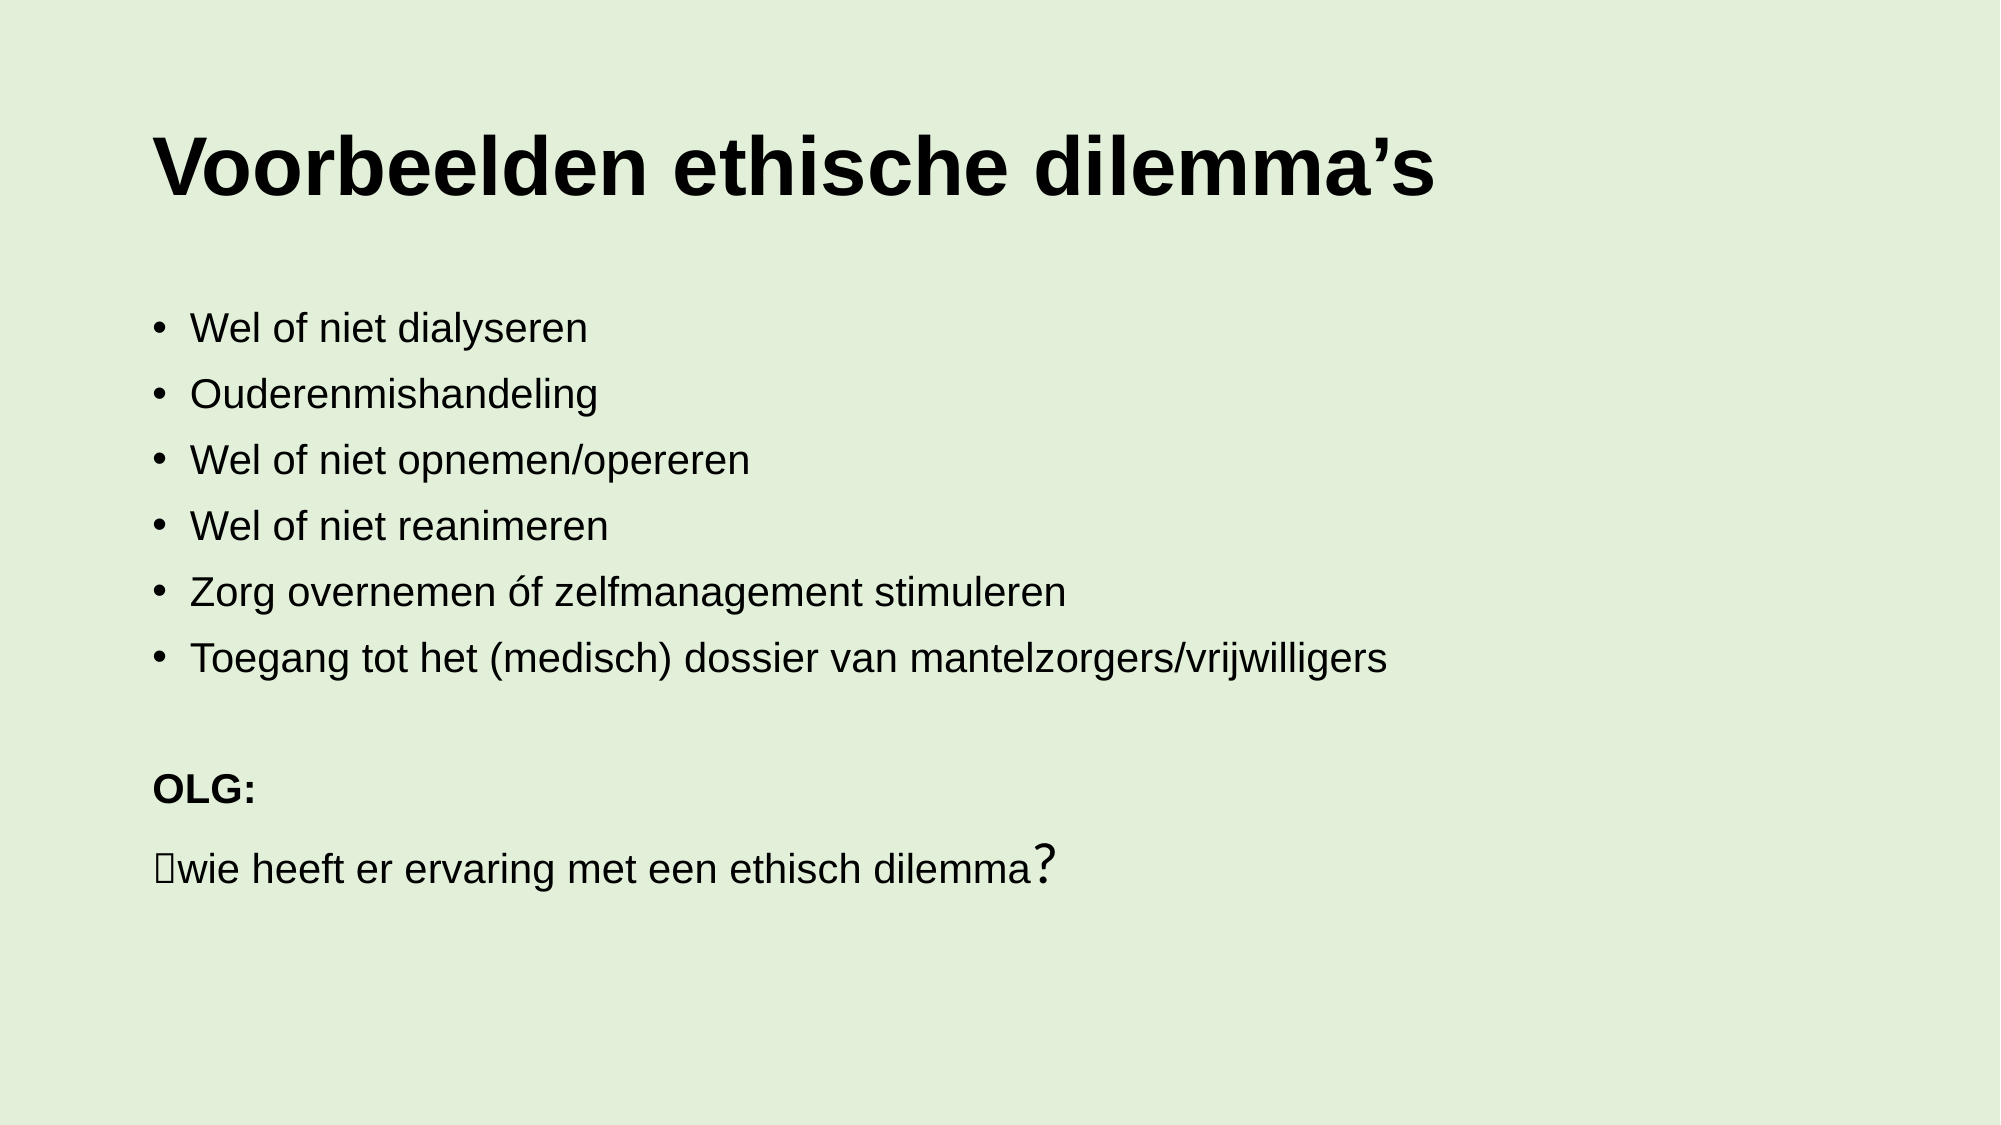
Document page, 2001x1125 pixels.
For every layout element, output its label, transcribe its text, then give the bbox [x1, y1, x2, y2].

list Wel of niet dialyseren Ouderenmishandeling Wel of niet opnemen/opereren Wel of niet reanimeren Zorg overnemen óf zelfmanagement stimuleren Toegang tot het (medisch) dossier van mantelzorgers/vrijwilligers OLG: wie heeft er ervaring met een ethisch dilemma? [137, 299, 1863, 1014]
title Voorbeelden ethische dilemma’s [137, 59, 1863, 278]
